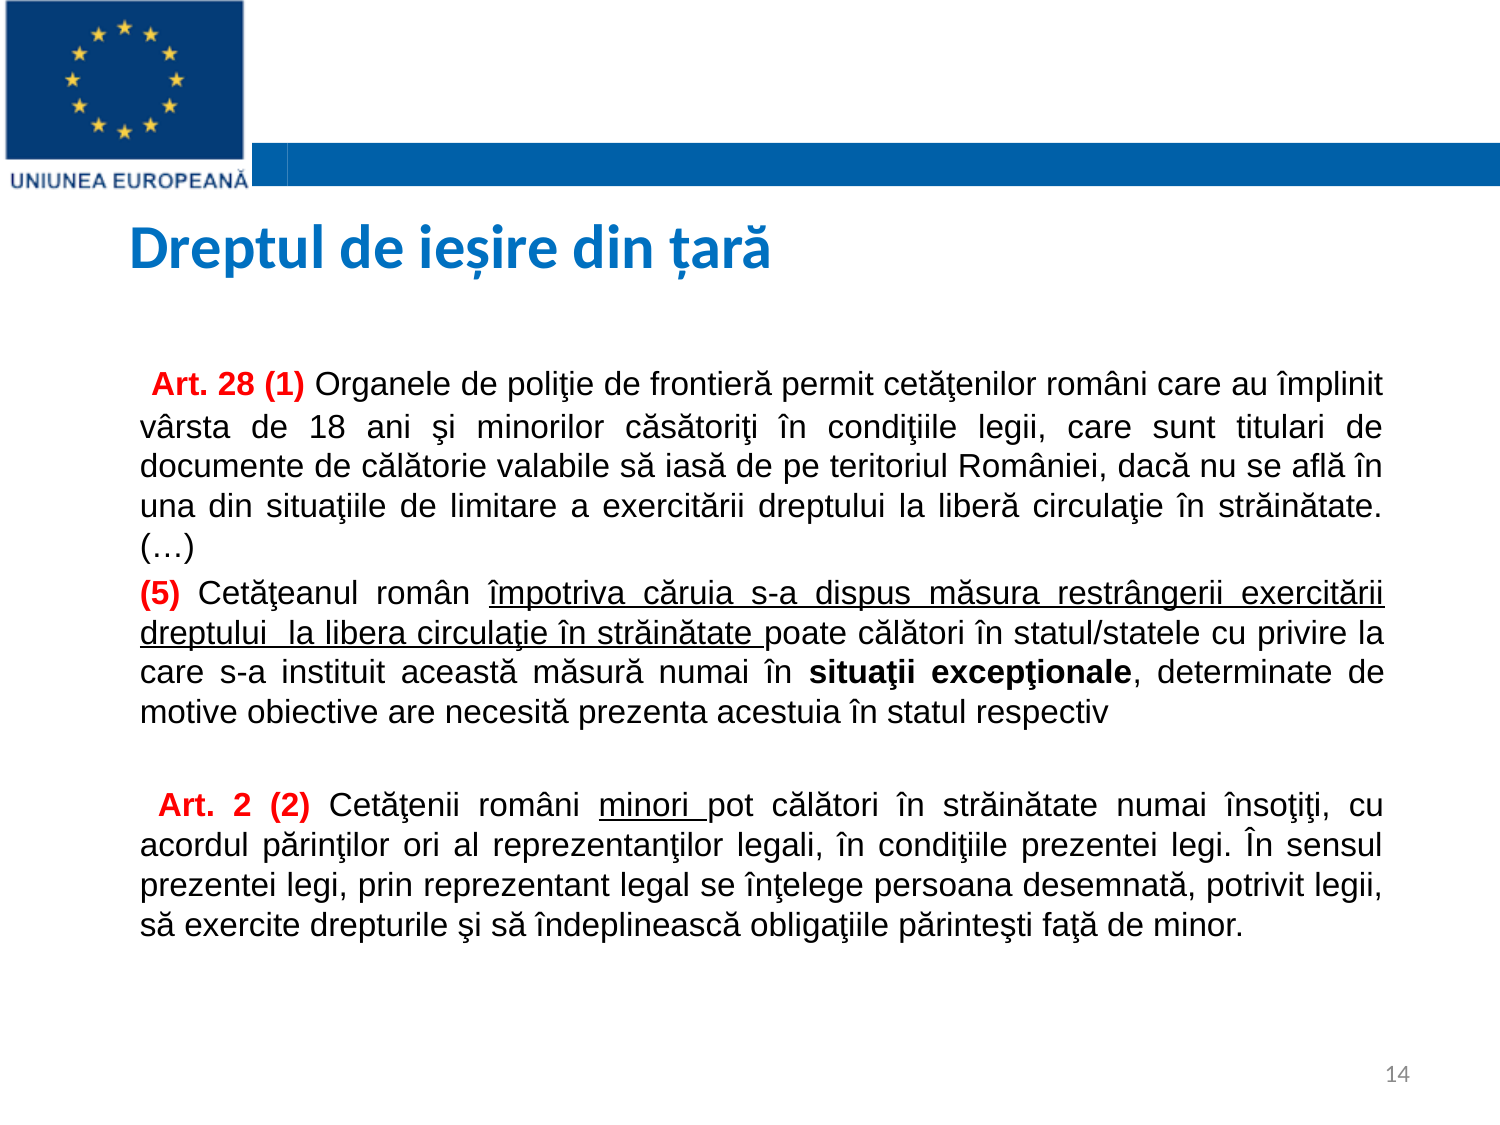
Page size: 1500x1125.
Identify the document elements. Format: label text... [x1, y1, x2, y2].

text_box Art. 28 (1) Organele de poliţie de frontieră permit cetăţenilor români care au împlinit vârsta de 18 ani şi minorilor căsătoriţi în condiţiile legii, care sunt titulari de documente de călătorie valabile să iasă de pe teritoriul României, dacă nu se află în una din situaţiile de limitare a exercitării dreptului la liberă circulaţie în străinătate. (…) (5) Cetăţeanul român împotriva căruia s-a dispus măsura restrângerii exercitării dreptului la libera circulaţie în străinătate poate călători în statul/statele cu privire la care s-a instituit această măsură numai în situaţii excepţionale, determinate de motive obiective are necesită prezenta acestuia în statul respectiv Art. 2 (2) Cetăţenii români minori pot călători în străinătate numai însoţiţi, cu acordul părinţilor ori al reprezentanţilor legali, în condiţiile prezentei legi. În sensul prezentei legi, prin reprezentant legal se înţelege persoana desemnată, potrivit legii, să exercite drepturile şi să îndeplinească obligaţiile părinteşti faţă de minor. [124, 337, 1400, 1063]
picture [0, 0, 252, 196]
text_box Dreptul de ieşire din ţară [72, 195, 1423, 313]
slide_number 14 [1074, 1042, 1425, 1103]
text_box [255, 142, 1500, 187]
